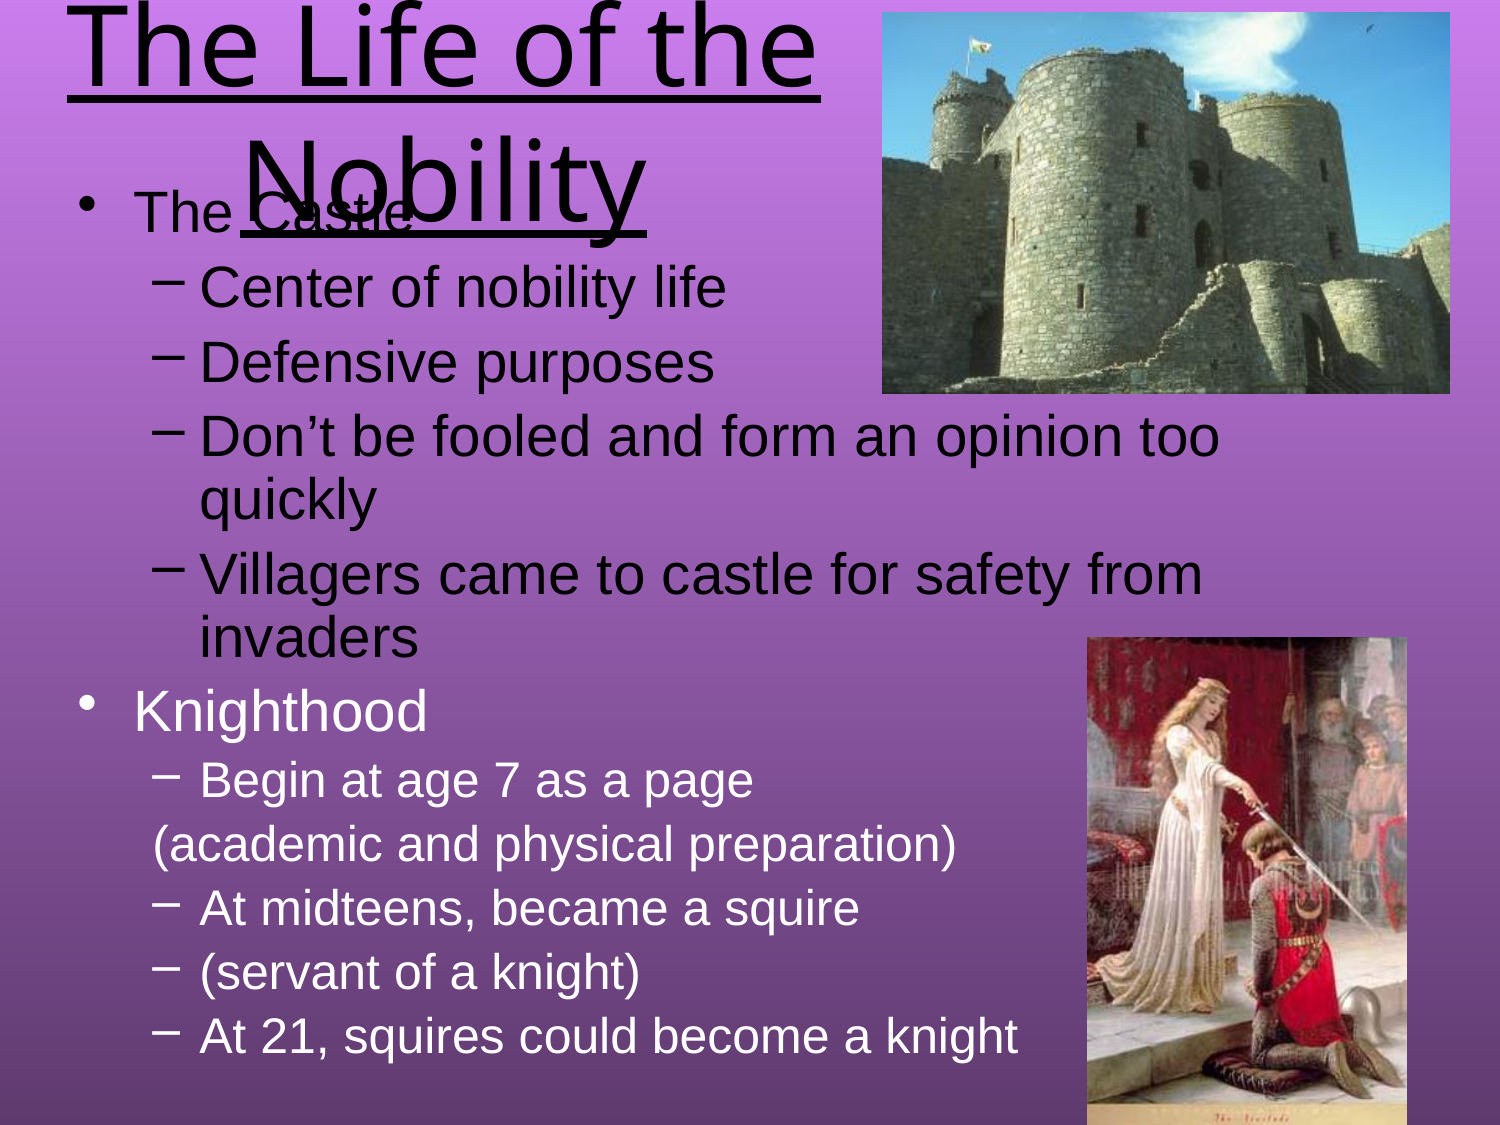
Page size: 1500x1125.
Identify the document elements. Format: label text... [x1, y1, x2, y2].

picture [1087, 637, 1407, 1125]
list The Castle Center of nobility life Defensive purposes Don’t be fooled and form an opinion too quickly Villagers came to castle for safety from invaders Knighthood Begin at age 7 as a page (academic and physical preparation) At midteens, became a squire (servant of a knight) At 21, squires could become a knight [62, 174, 1413, 1051]
title The Life of the Nobility [0, 37, 877, 181]
picture [882, 12, 1451, 394]
